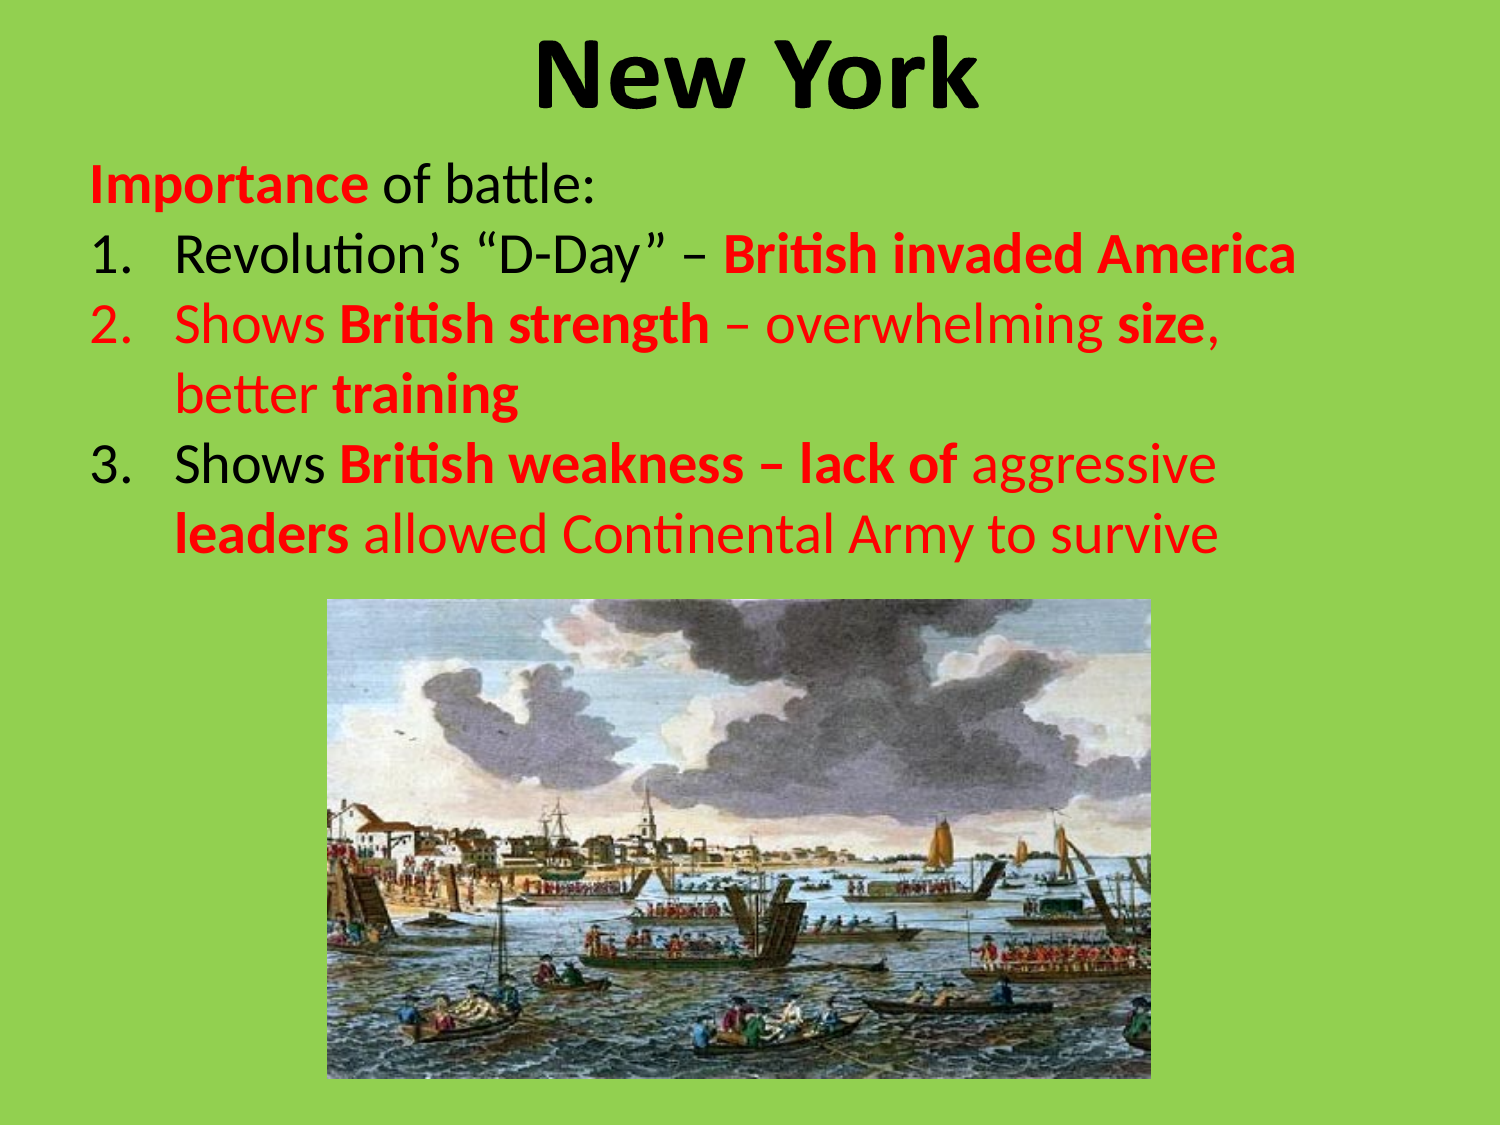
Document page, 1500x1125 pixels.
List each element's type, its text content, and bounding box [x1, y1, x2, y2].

picture [327, 599, 1151, 1079]
text_box Importance of battle: Revolution’s “D-Day” – British invaded America Shows British strength – overwhelming size, better training Shows British weakness – lack of aggressive leaders allowed Continental Army to survive [74, 209, 1363, 573]
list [74, 0, 1438, 201]
